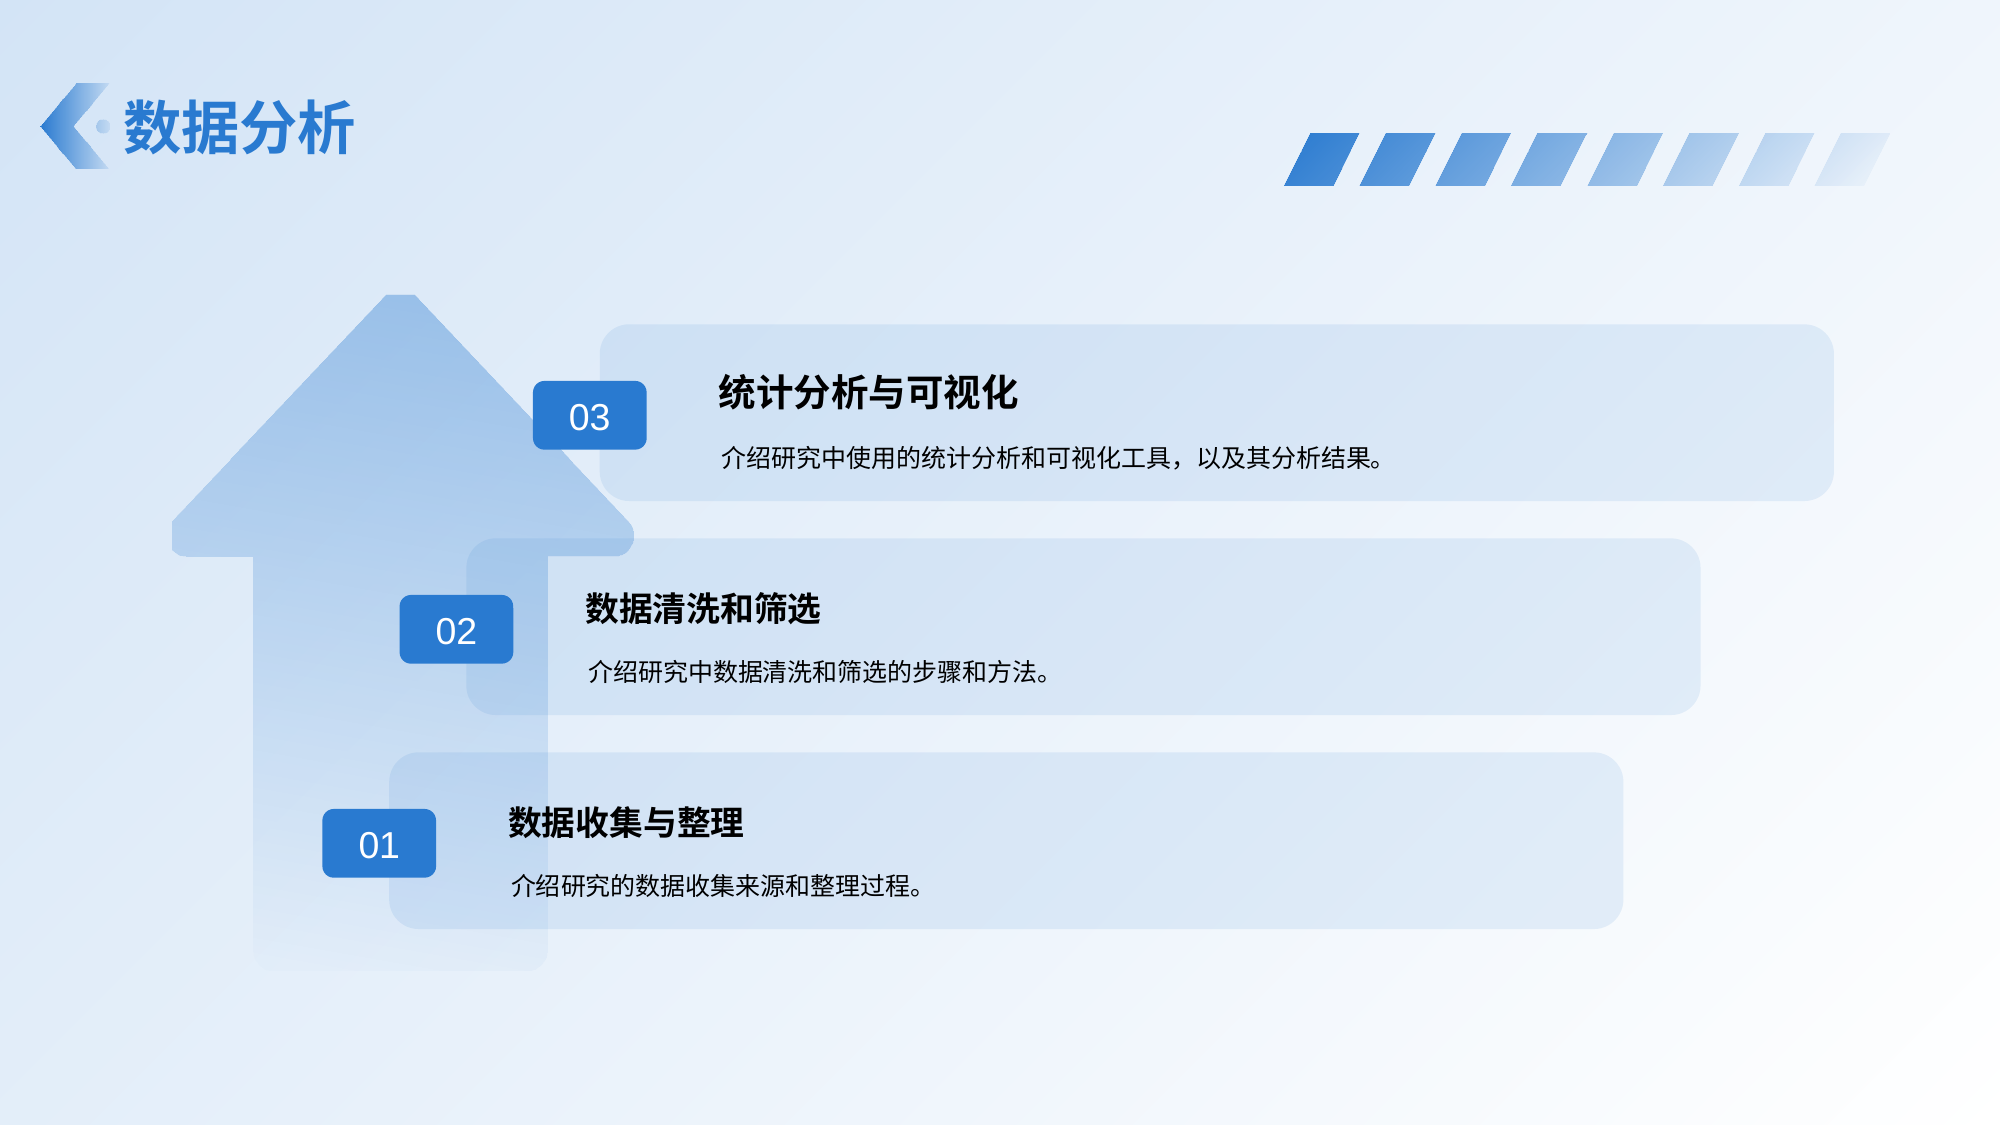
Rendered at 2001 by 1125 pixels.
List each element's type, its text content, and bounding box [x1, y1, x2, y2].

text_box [166, 288, 1834, 971]
title 数据分析 [108, 0, 1890, 169]
